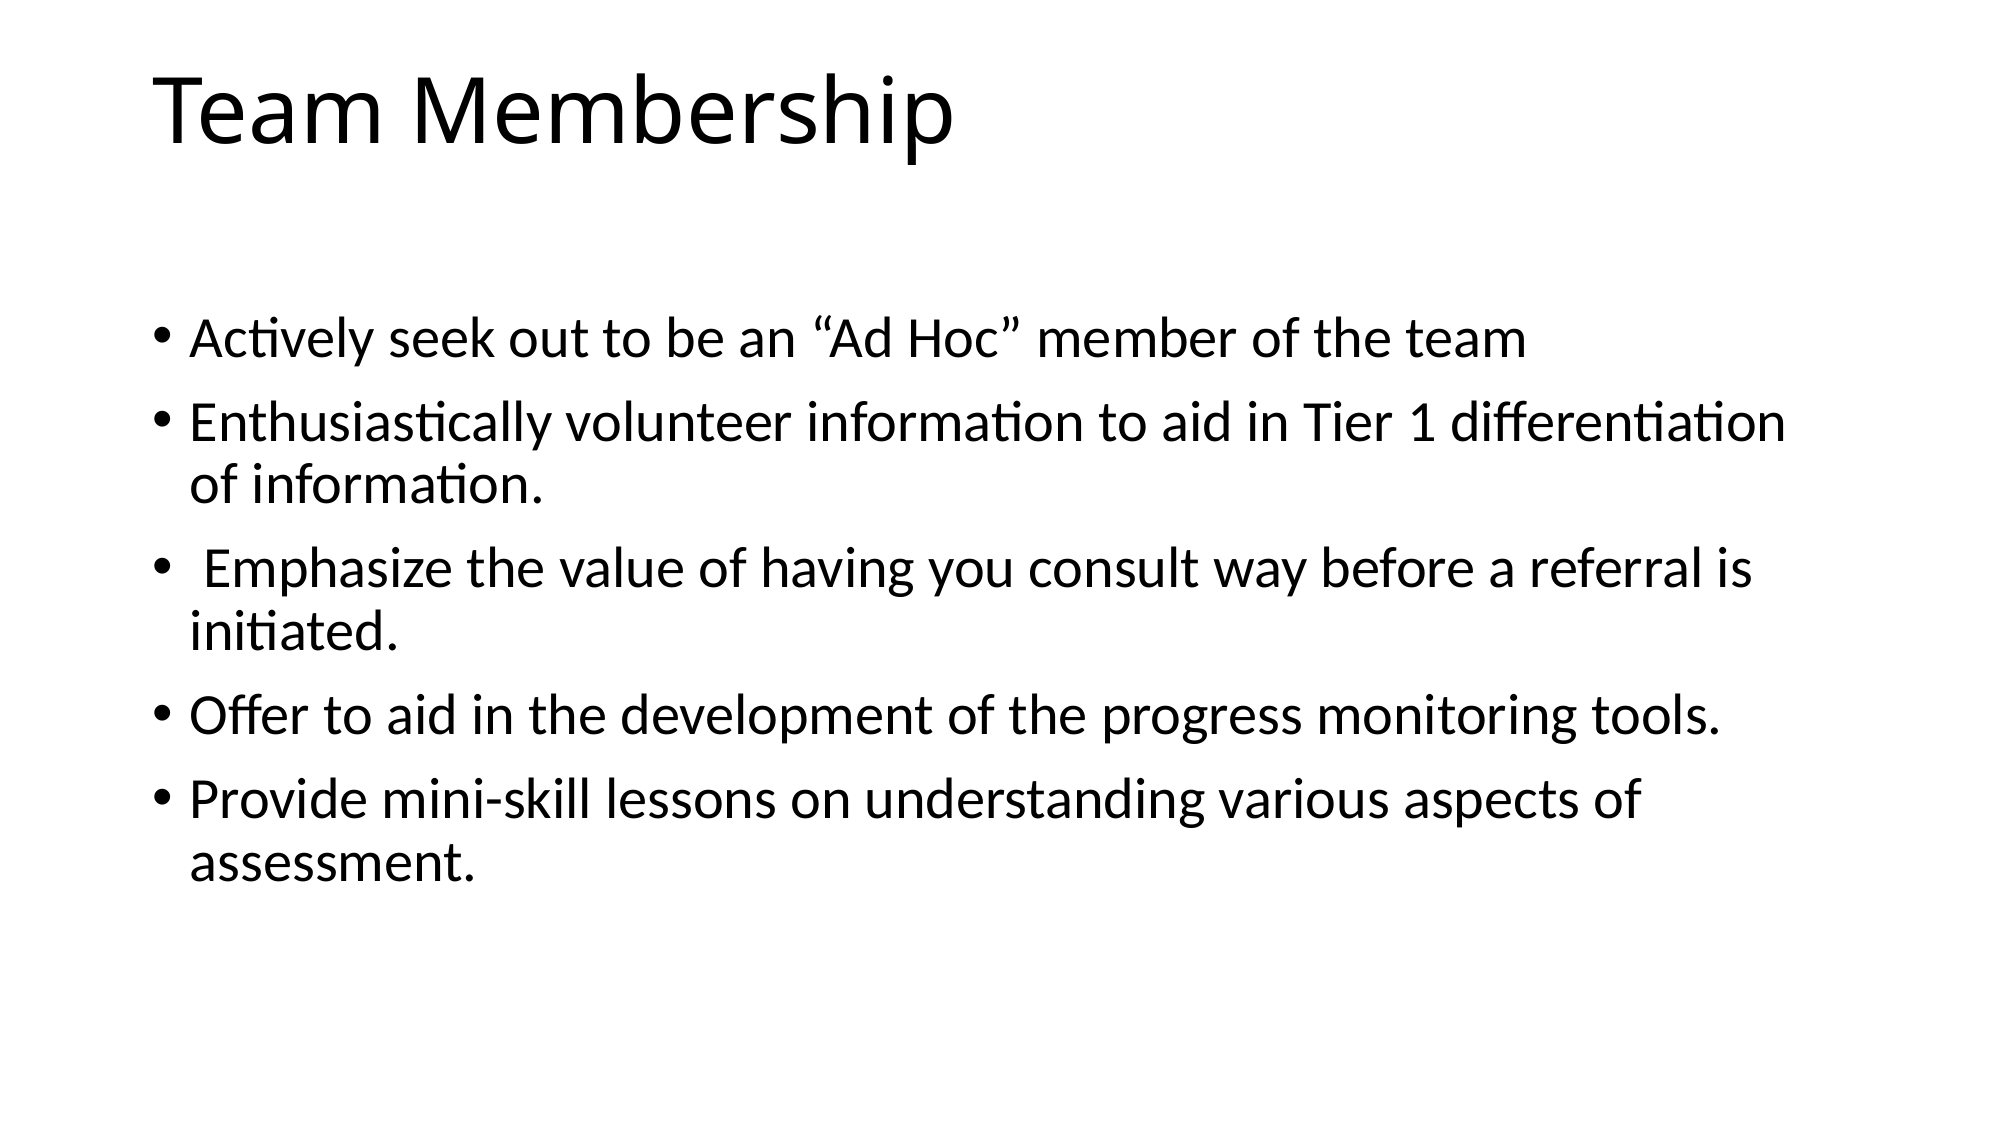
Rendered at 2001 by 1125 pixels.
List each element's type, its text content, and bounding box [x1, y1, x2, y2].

title Team Membership [137, 59, 1863, 278]
list Actively seek out to be an “Ad Hoc” member of the team Enthusiastically volunteer information to aid in Tier 1 differentiation of information. Emphasize the value of having you consult way before a referral is initiated. Offer to aid in the development of the progress monitoring tools. Provide mini-skill lessons on understanding various aspects of assessment. [137, 299, 1863, 1014]
